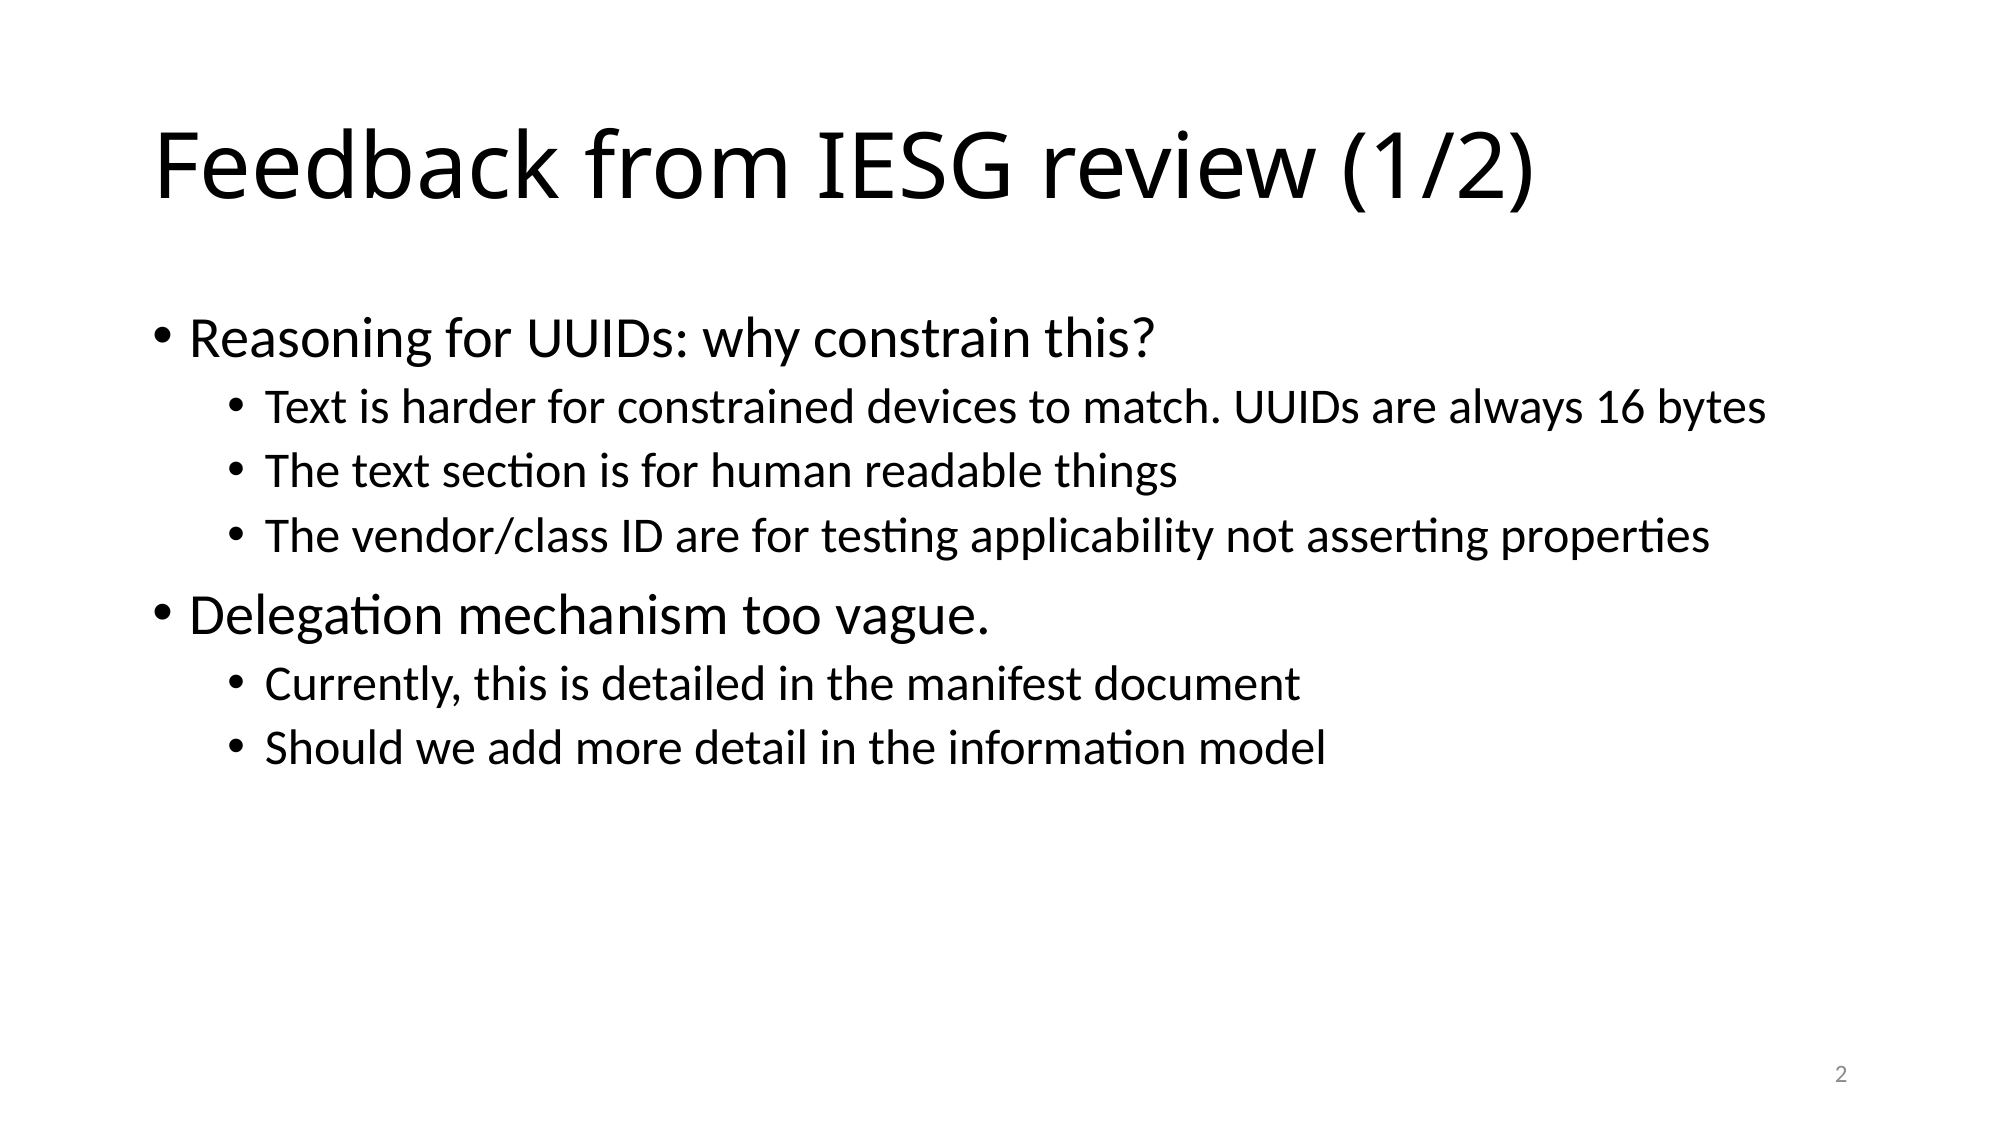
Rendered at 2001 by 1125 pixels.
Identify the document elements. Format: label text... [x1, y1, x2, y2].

list Reasoning for UUIDs: why constrain this? Text is harder for constrained devices to match. UUIDs are always 16 bytes The text section is for human readable things The vendor/class ID are for testing applicability not asserting properties Delegation mechanism too vague. Currently, this is detailed in the manifest document Should we add more detail in the information model [137, 299, 1863, 1014]
slide_number 2 [1412, 1042, 1863, 1103]
title Feedback from IESG review (1/2) [137, 59, 1863, 278]
